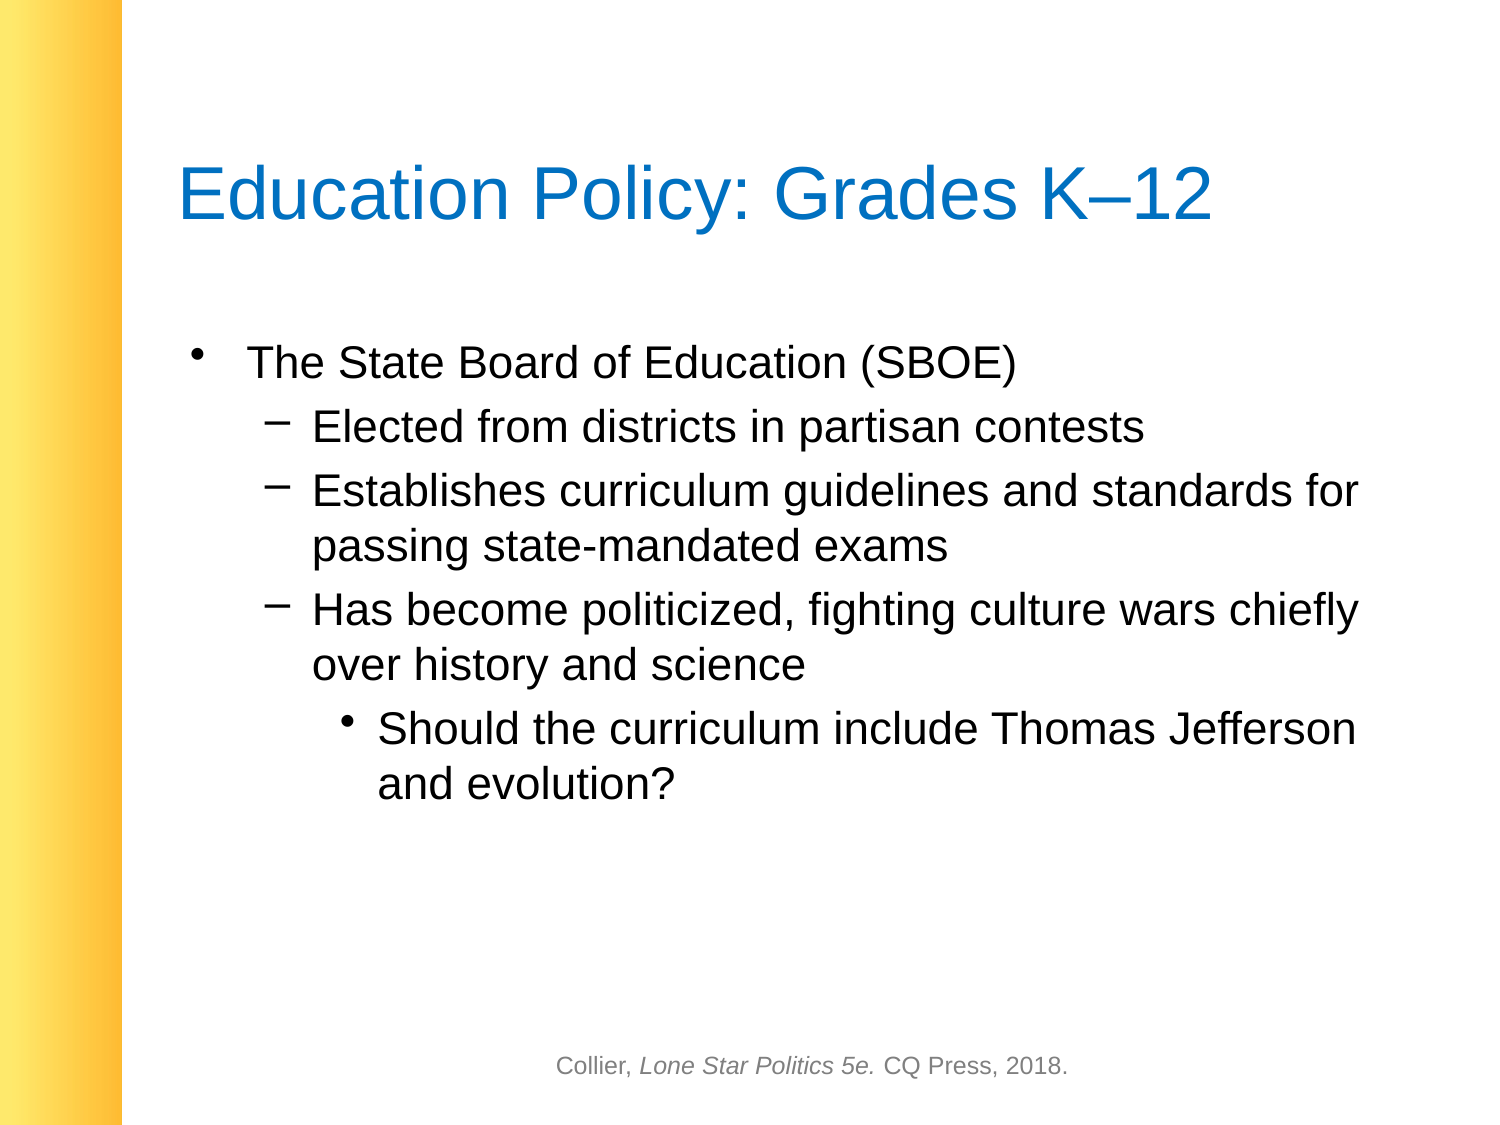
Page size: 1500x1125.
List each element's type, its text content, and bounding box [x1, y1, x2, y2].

text_box Collier, Lone Star Politics 5e. CQ Press, 2018. [525, 1042, 1100, 1087]
list The State Board of Education (SBOE) Elected from districts in partisan contests Establishes curriculum guidelines and standards for passing state-mandated exams Has become politicized, fighting culture wars chiefly over history and science Should the curriculum include Thomas Jefferson and evolution? [174, 324, 1425, 1063]
title Education Policy: Grades K–12 [162, 137, 1350, 325]
picture [0, 0, 1500, 1125]
